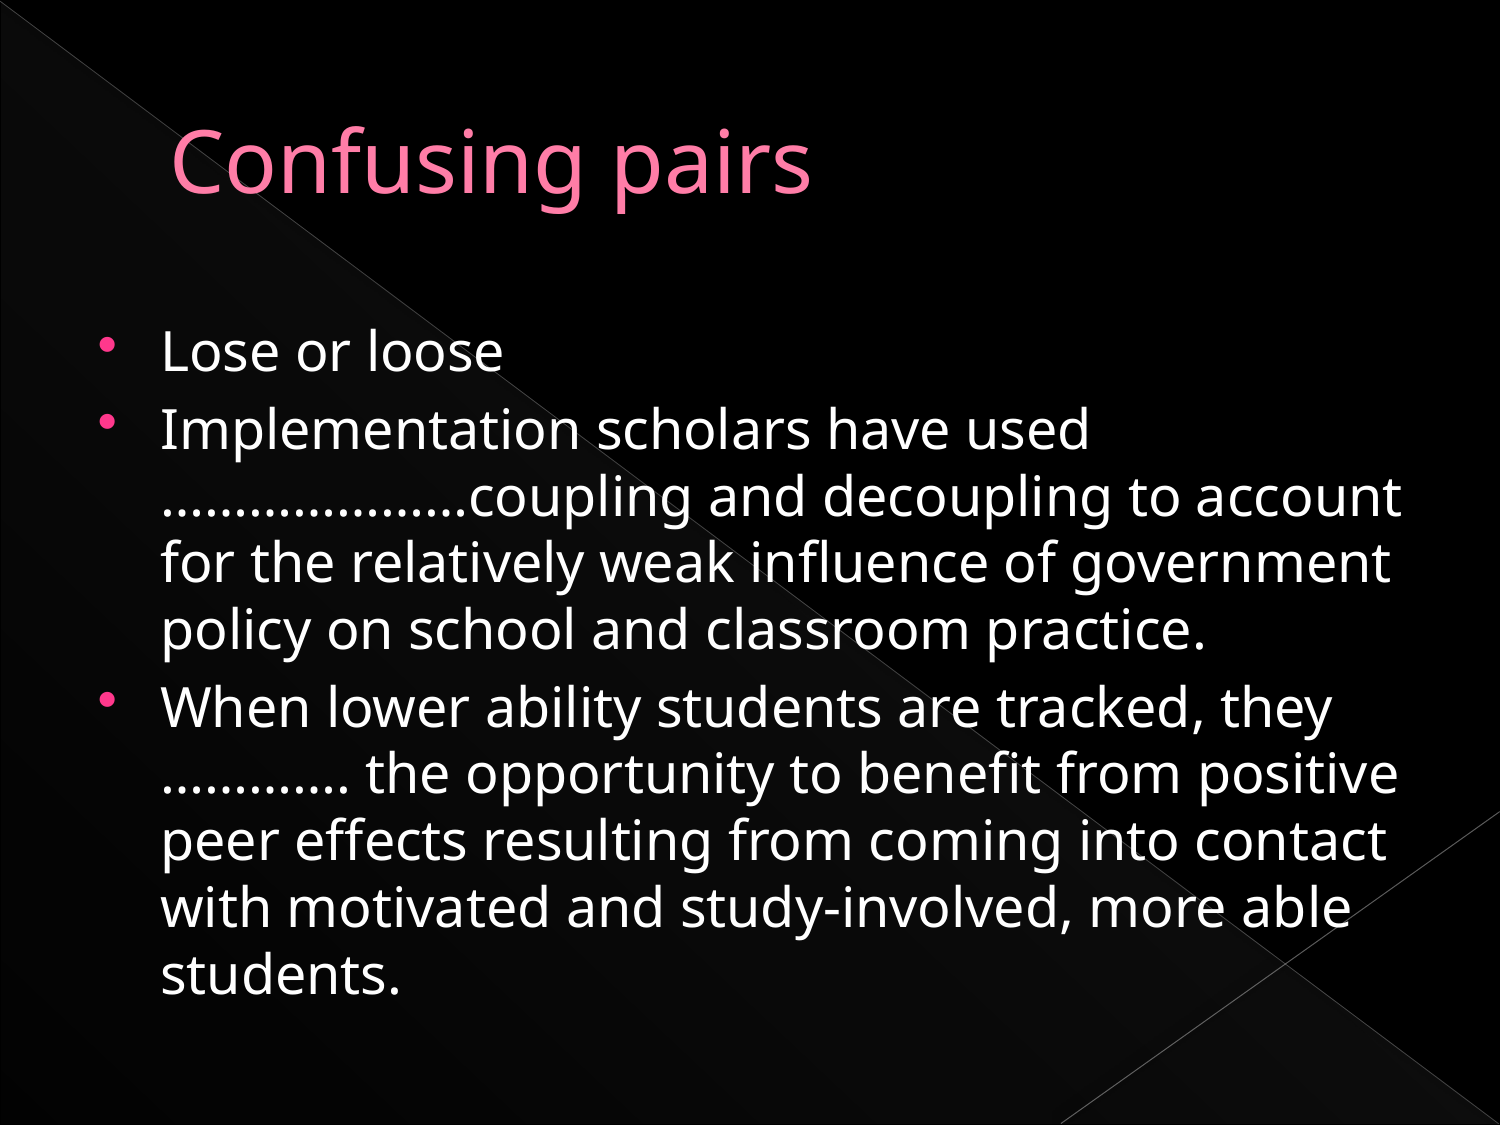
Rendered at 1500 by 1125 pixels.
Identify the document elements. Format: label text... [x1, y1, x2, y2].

list Lose or loose Implementation scholars have used …………………coupling and decoupling to account for the relatively weak influence of government policy on school and classroom practice. When lower ability students are tracked, they …………. the opportunity to benefit from positive peer effects resulting from coming into contact with motivated and study-involved, more able students. [75, 308, 1425, 1059]
title Confusing pairs [75, 43, 1425, 274]
